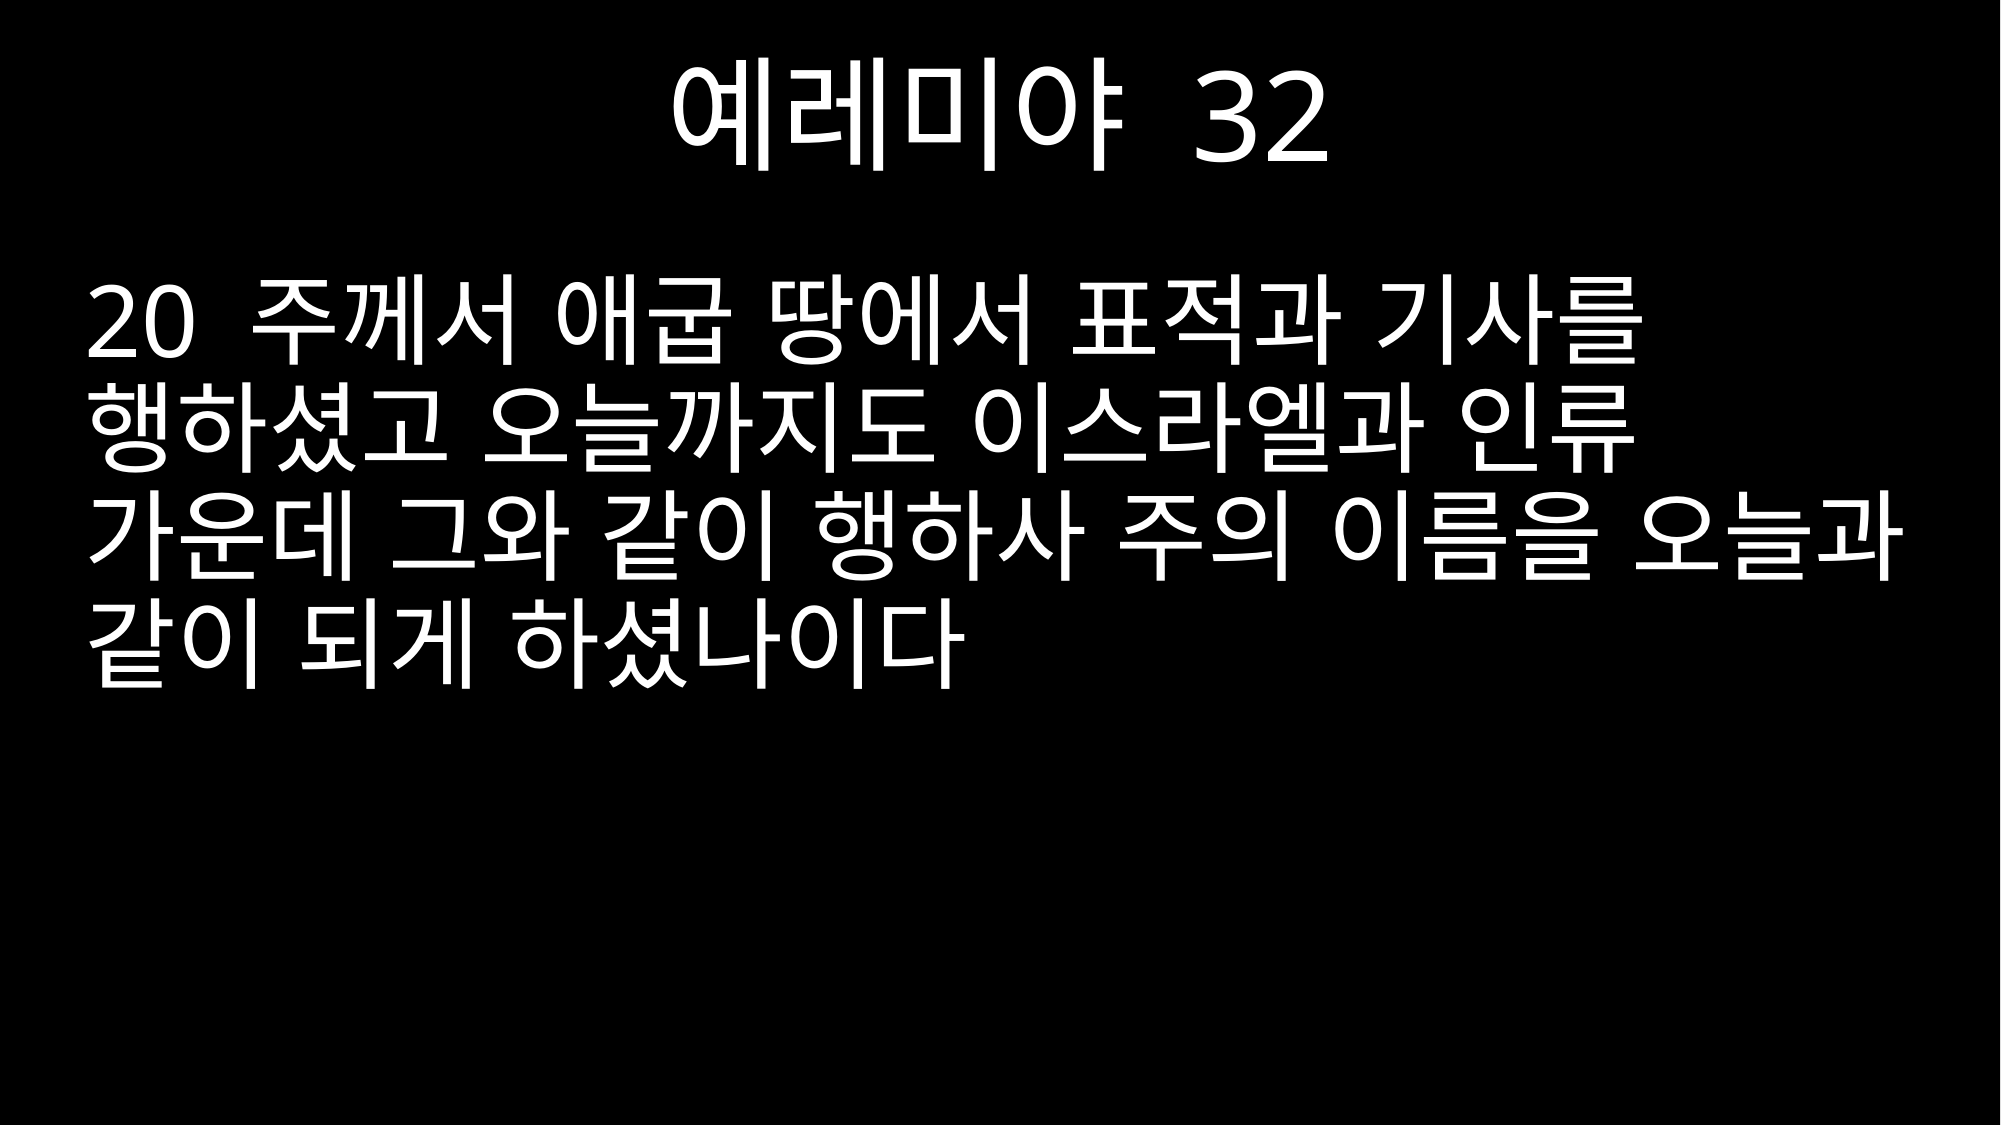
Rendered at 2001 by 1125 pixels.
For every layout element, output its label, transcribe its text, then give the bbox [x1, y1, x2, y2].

list 20 주께서 애굽 땅에서 표적과 기사를 행하셨고 오늘까지도 이스라엘과 인류 가운데 그와 같이 행하사 주의 이름을 오늘과 같이 되게 하셨나이다 [69, 263, 1953, 423]
picture [0, 0, 2001, 1125]
footer 예레미야 32 [0, 32, 2000, 192]
